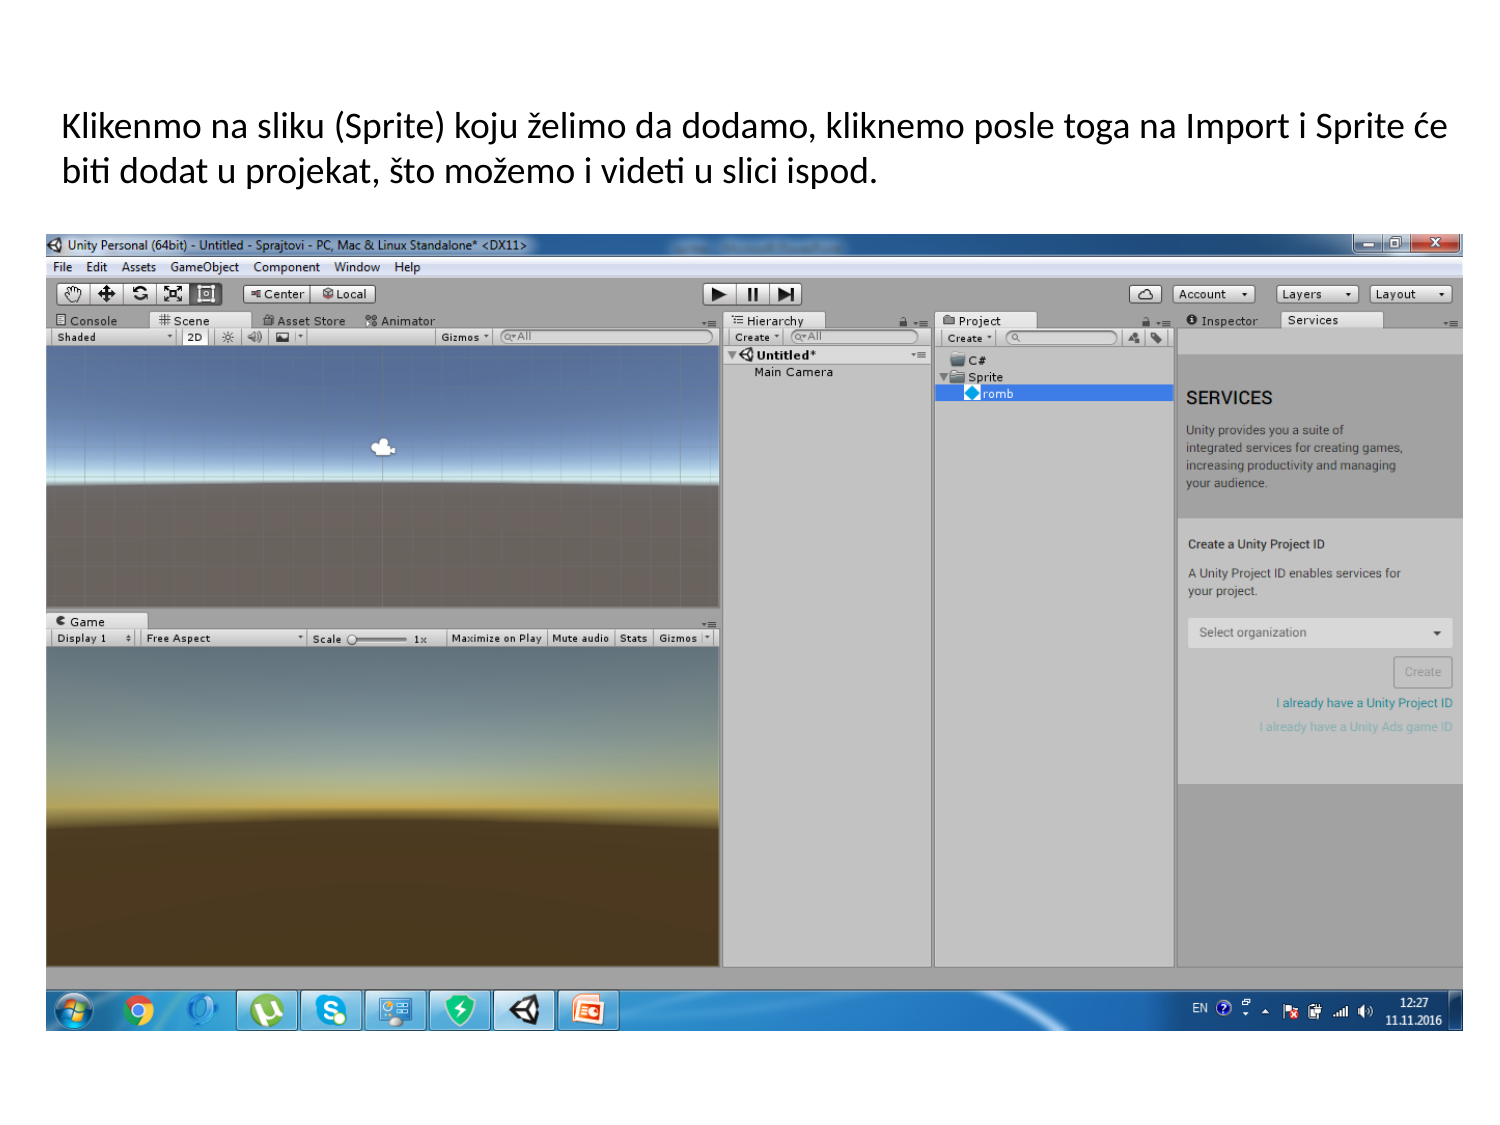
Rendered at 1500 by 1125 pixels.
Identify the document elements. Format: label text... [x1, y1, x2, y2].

text_box Klikenmo na sliku (Sprite) koju želimo da dodamo, kliknemo posle toga na Import i Sprite će biti dodat u projekat, što možemo i videti u slici ispod. [46, 93, 1465, 199]
picture [46, 234, 1463, 1031]
